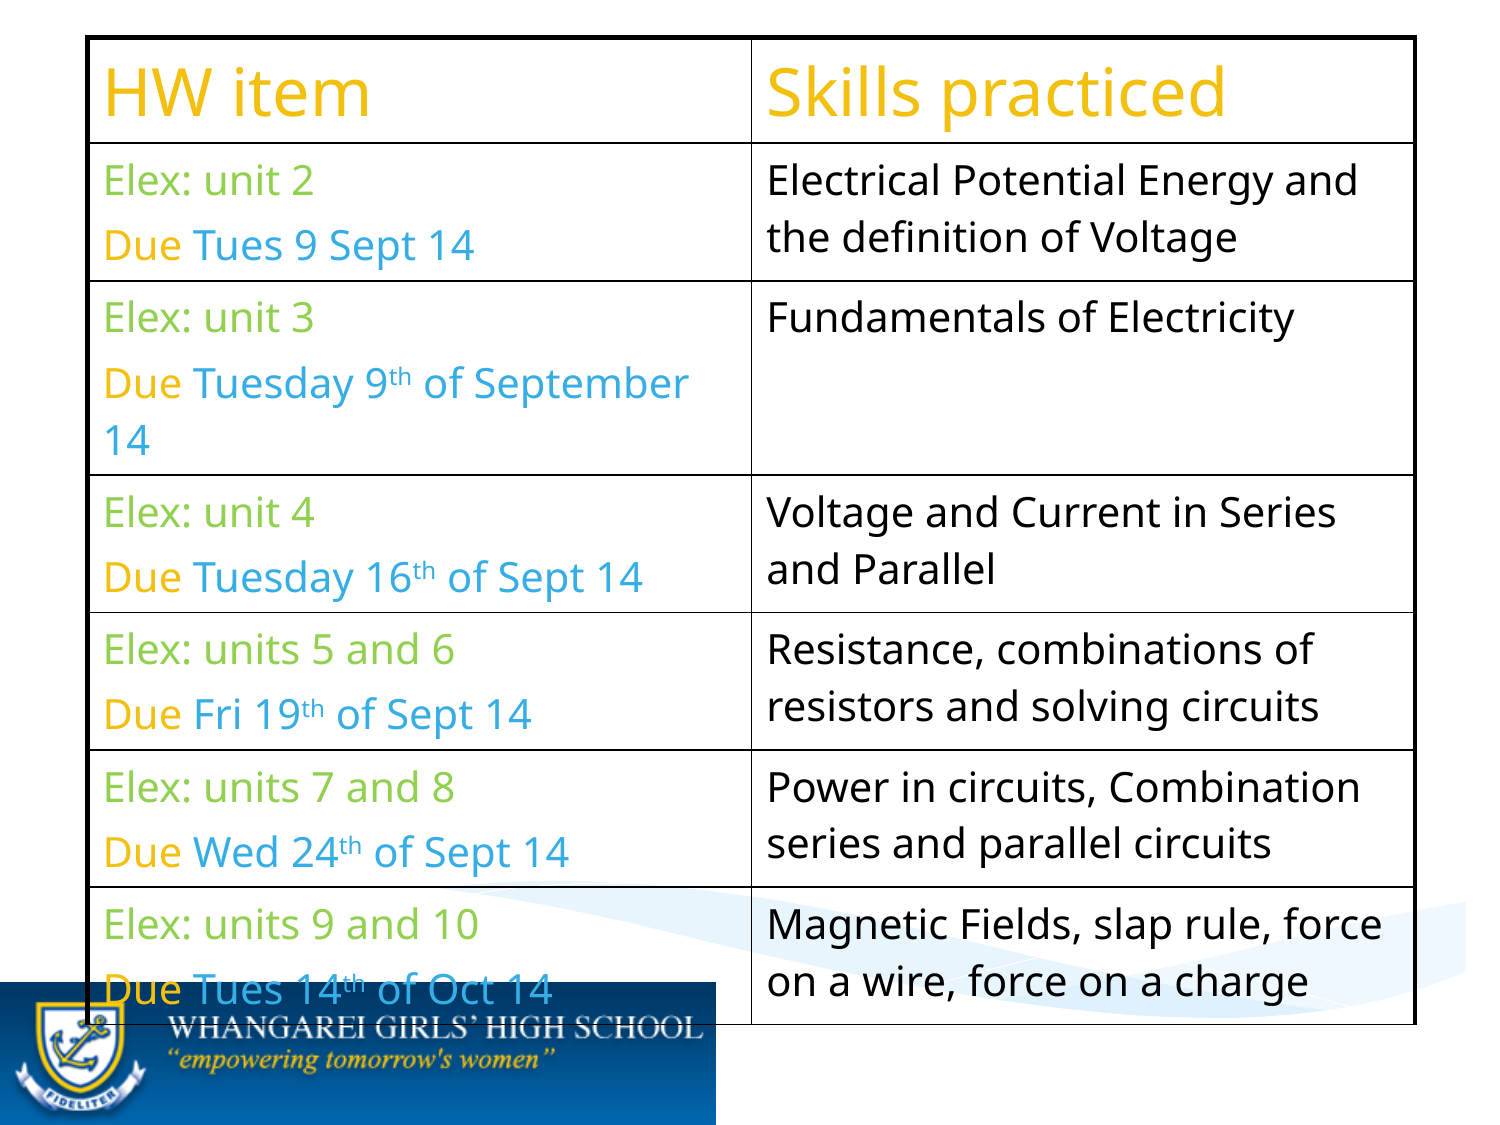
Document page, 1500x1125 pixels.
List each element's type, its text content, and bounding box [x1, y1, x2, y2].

table_cell Elex: units 9 and 10 Due Tues 14th of Oct 14 [90, 888, 751, 1024]
table_header HW item [90, 40, 751, 142]
table_cell Electrical Potential Energy and the definition of Voltage [752, 144, 1413, 280]
table_cell Voltage and Current in Series and Parallel [752, 476, 1413, 612]
table_cell Resistance, combinations of resistors and solving circuits [752, 613, 1413, 749]
table_cell Elex: units 7 and 8 Due Wed 24th of Sept 14 [90, 751, 751, 886]
table_cell Elex: unit 2 Due Tues 9 Sept 14 [90, 144, 751, 280]
table_cell Fundamentals of Electricity [752, 282, 1413, 474]
table_cell Magnetic Fields, slap rule, force on a wire, force on a charge [752, 888, 1413, 1024]
picture [0, 982, 716, 1125]
table_cell Elex: units 5 and 6 Due Fri 19th of Sept 14 [90, 613, 751, 749]
table_cell Elex: unit 4 Due Tuesday 16th of Sept 14 [90, 476, 751, 612]
table_header Skills practiced [752, 40, 1413, 142]
table_cell Power in circuits, Combination series and parallel circuits [752, 751, 1413, 886]
table_cell Elex: unit 3 Due Tuesday 9th of September 14 [90, 282, 751, 474]
